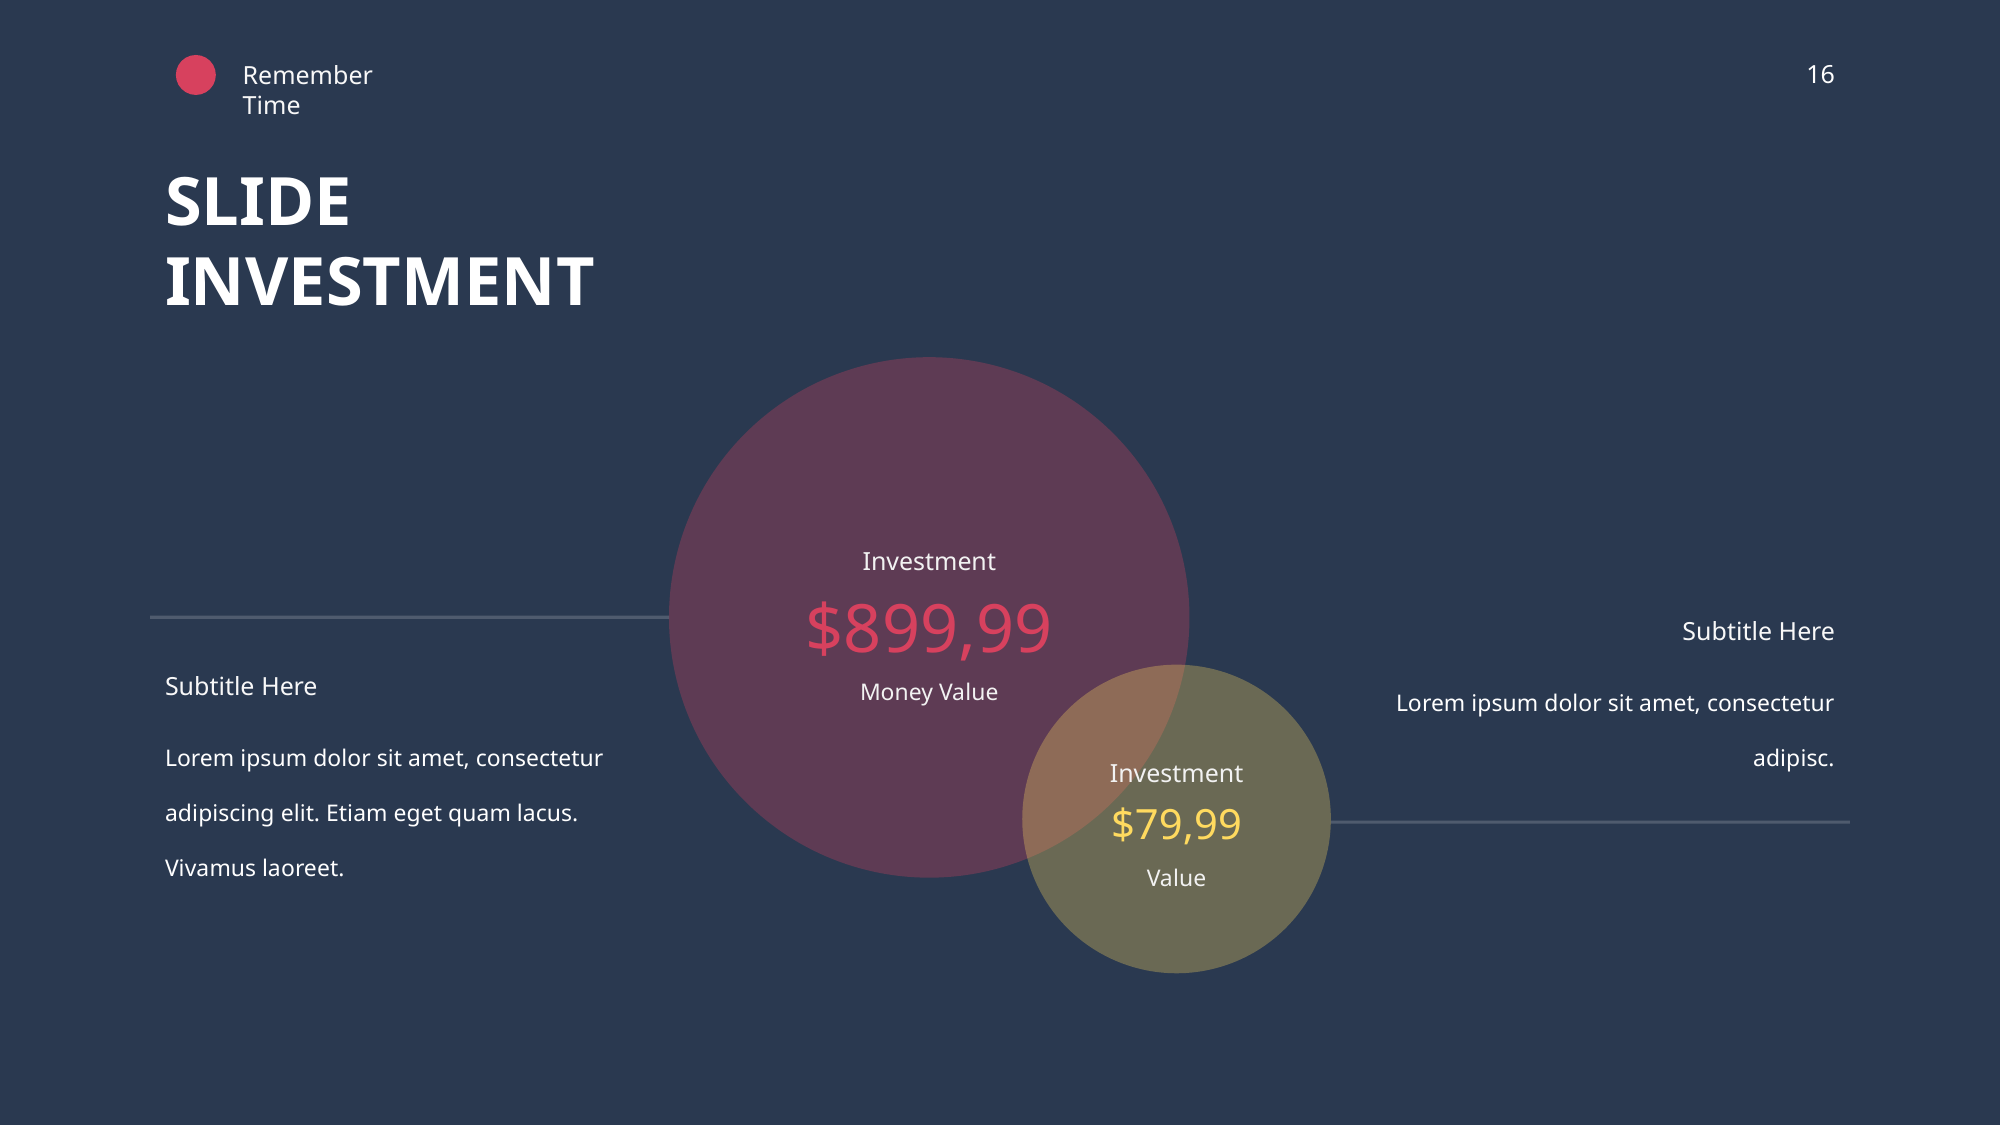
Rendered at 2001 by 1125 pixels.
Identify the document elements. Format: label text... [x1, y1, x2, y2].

text_box SLIDE INVESTMENT [150, 151, 850, 327]
text_box Money Value [742, 669, 1117, 713]
text_box $79,99 [1022, 795, 1331, 856]
text_box Subtitle Here [150, 663, 493, 708]
text_box $899,99 [742, 583, 1117, 669]
text_box [175, 54, 216, 95]
slide_number ‹#› [1689, 45, 1850, 106]
text_box Remember Time [227, 52, 444, 128]
text_box Subtitle Here [1507, 608, 1850, 654]
text_box [668, 357, 1190, 878]
text_box [1044, 899, 1309, 974]
text_box Value [1022, 856, 1331, 899]
text_box [1039, 664, 1315, 749]
text_box Investment [1022, 749, 1331, 795]
text_box Lorem ipsum dolor sit amet, consectetur adipiscing elit. Etiam eget quam lacus. Vivamus laoreet. [149, 708, 627, 889]
text_box Lorem ipsum dolor sit amet, consectetur adipisc. [1373, 653, 1850, 779]
text_box Investment [742, 538, 1117, 583]
